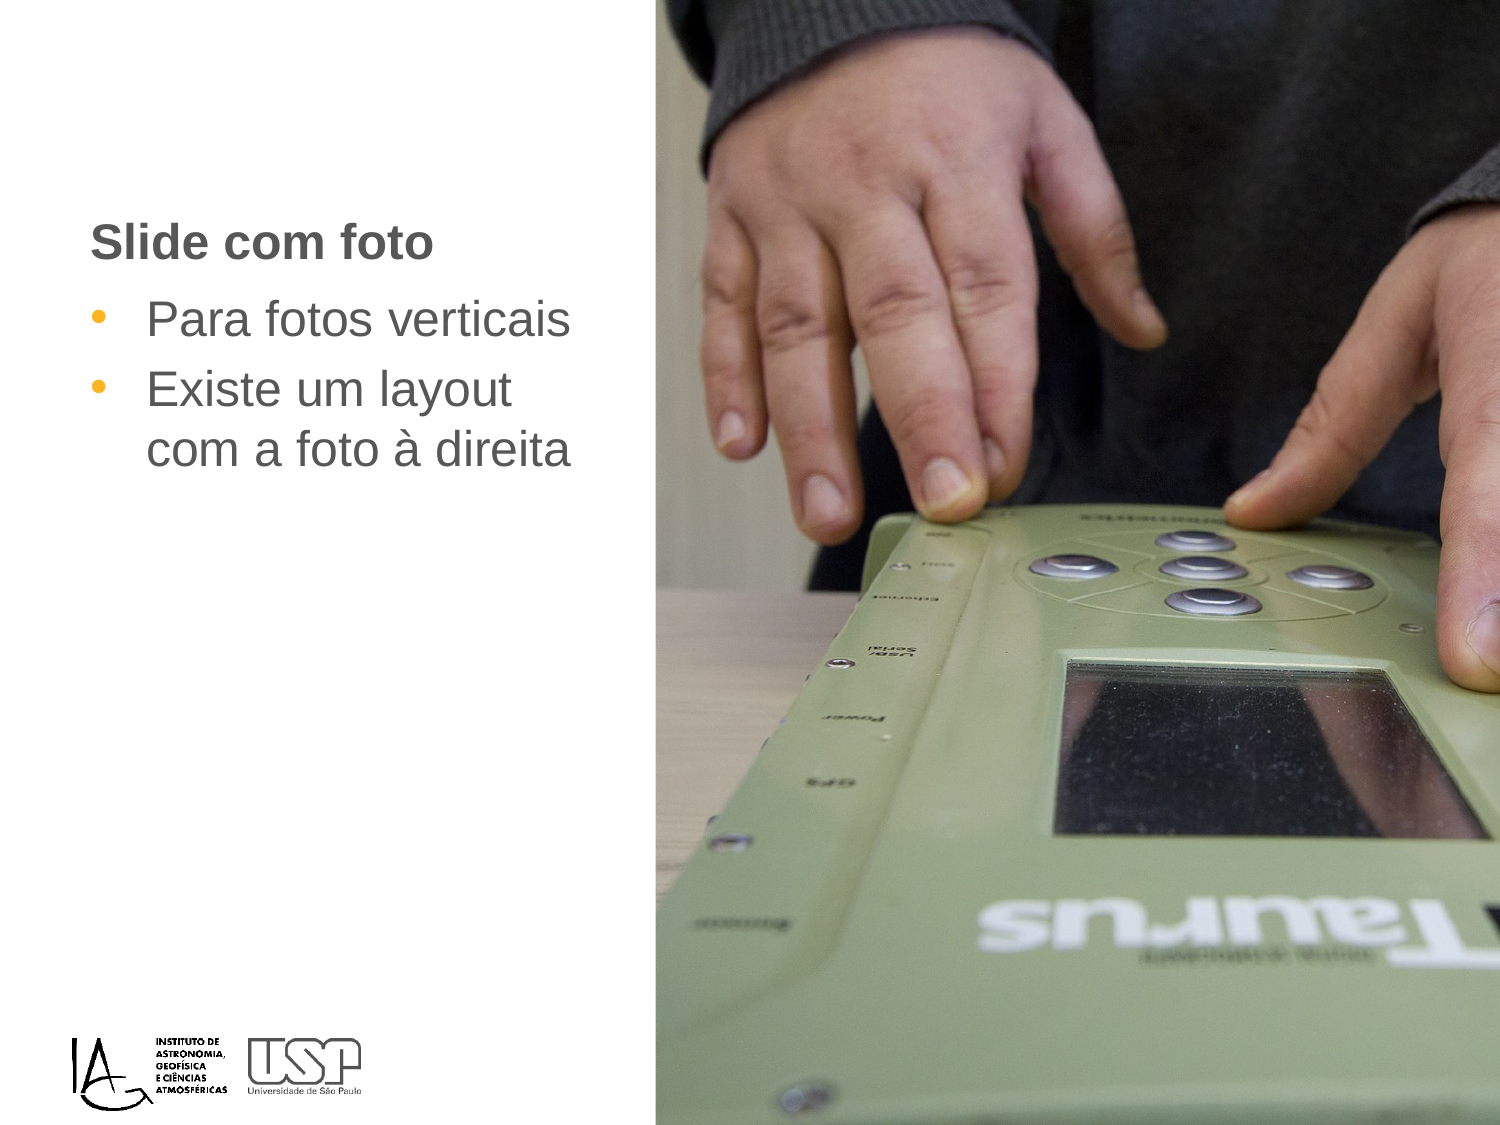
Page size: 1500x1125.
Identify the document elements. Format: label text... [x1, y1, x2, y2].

list Slide com foto [75, 172, 597, 278]
picture [72, 1038, 227, 1111]
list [655, 0, 1500, 1125]
list Para fotos verticais Existe um layout com a foto à direita [75, 278, 597, 1005]
